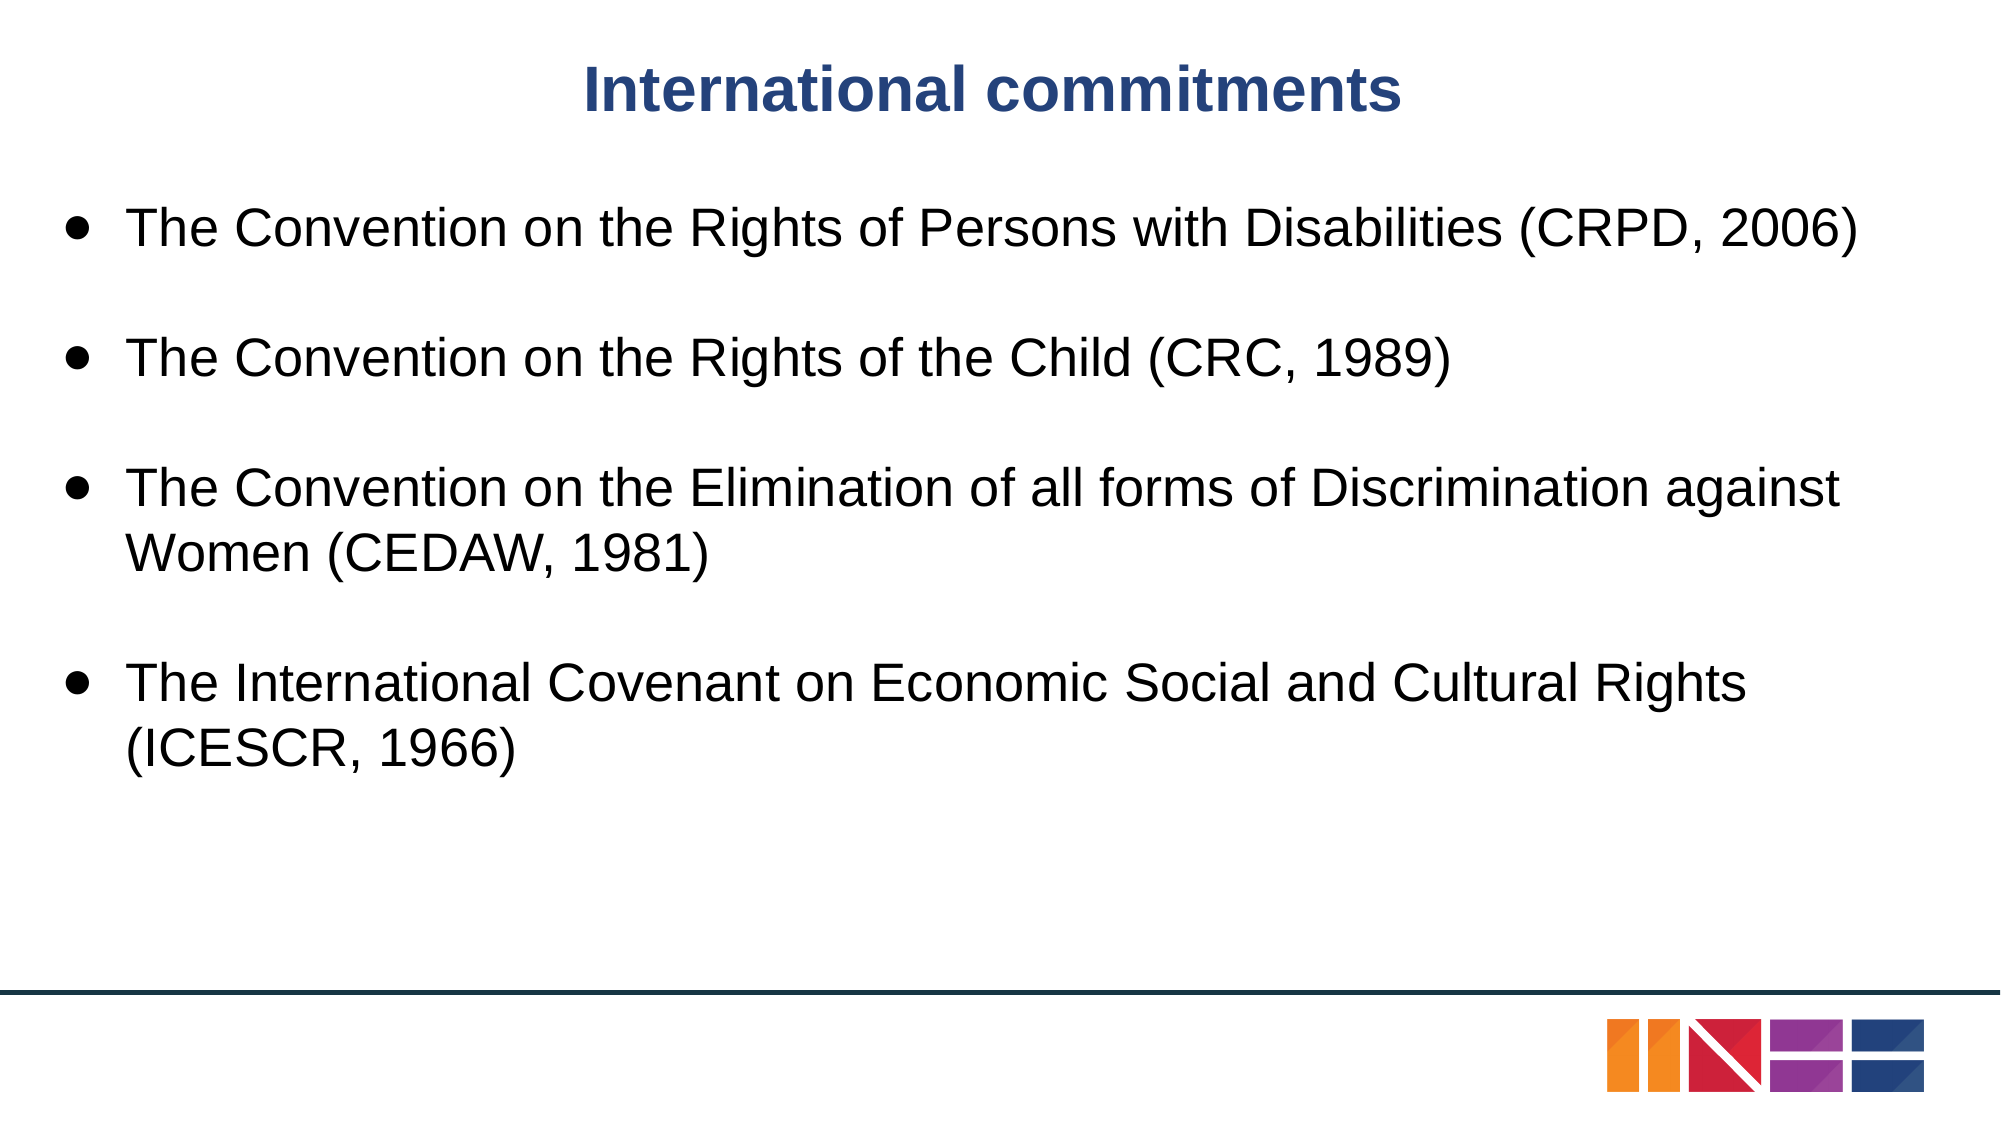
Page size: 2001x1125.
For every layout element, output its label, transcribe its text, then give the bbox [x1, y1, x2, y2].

picture [1607, 1019, 1924, 1092]
title International commitments [31, 28, 1957, 145]
list The Convention on the Rights of Persons with Disabilities (CRPD, 2006) The Convention on the Rights of the Child (CRC, 1989) The Convention on the Elimination of all forms of Discrimination against Women (CEDAW, 1981) The International Covenant on Economic Social and Cultural Rights (ICESCR, 1966) [31, 172, 1971, 965]
